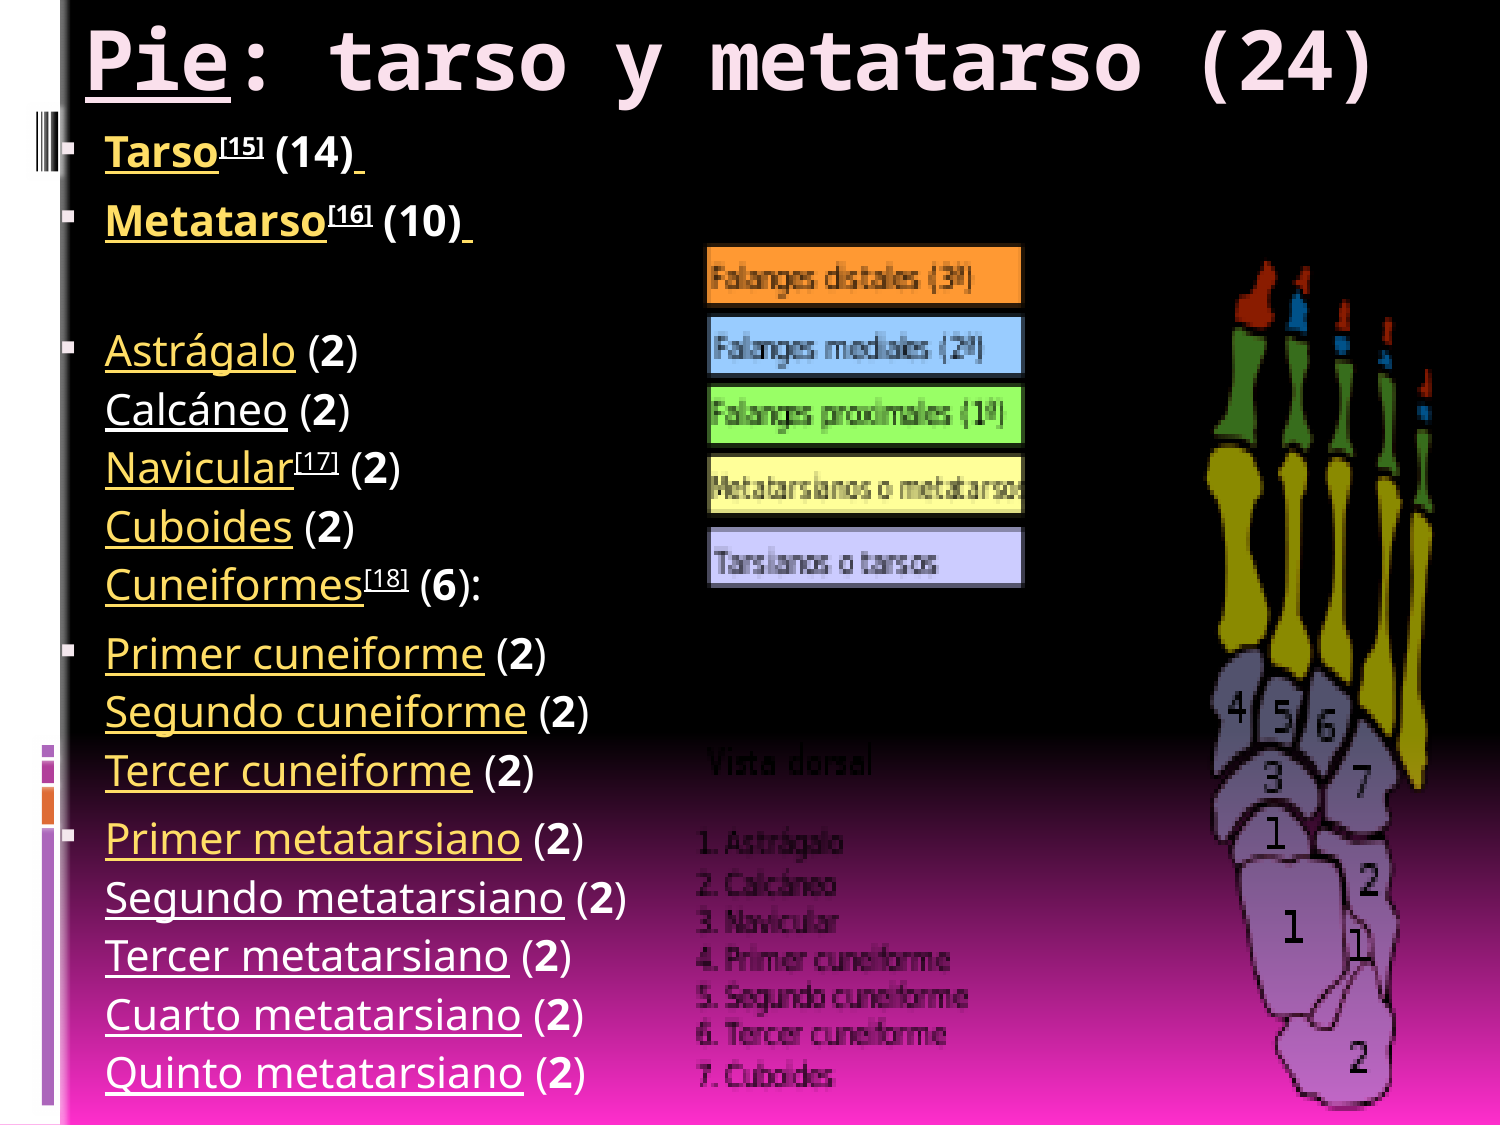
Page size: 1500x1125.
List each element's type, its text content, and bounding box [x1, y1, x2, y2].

title Pie: tarso y metatarso (24) [70, 0, 1442, 117]
list Tarso[15] (14) Metatarso[16] (10) Astrágalo (2) Calcáneo (2) Navicular[17] (2) Cuboides (2) Cuneiformes[18] (6): Primer cuneiforme (2) Segundo cuneiforme (2) Tercer cuneiforme (2) Primer metatarsiano (2) Segundo metatarsiano (2) Tercer metatarsiano (2) Cuarto metatarsiano (2) Quinto metatarsiano (2) [35, 117, 1500, 1125]
picture [679, 187, 1500, 1125]
